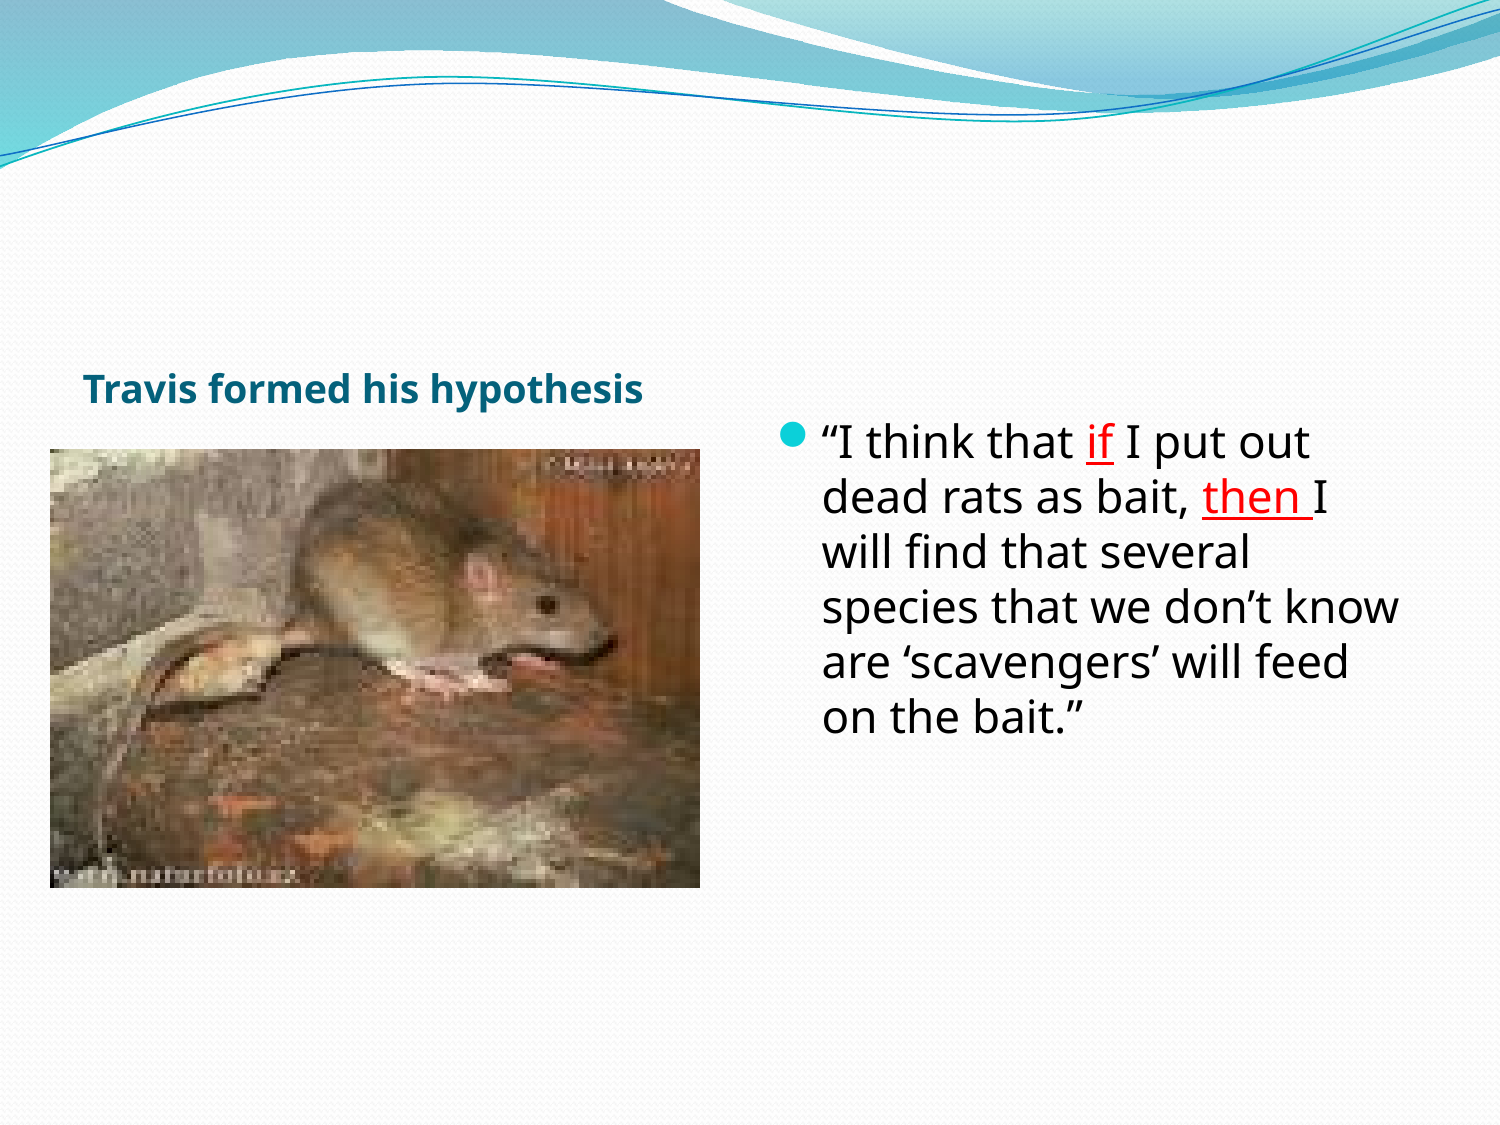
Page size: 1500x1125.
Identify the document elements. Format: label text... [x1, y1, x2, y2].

list “I think that if I put out dead rats as bait, then I will find that several species that we don’t know are ‘scavengers’ will feed on the bait.” [761, 412, 1425, 1044]
list Travis formed his hypothesis [75, 304, 738, 413]
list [49, 449, 701, 888]
